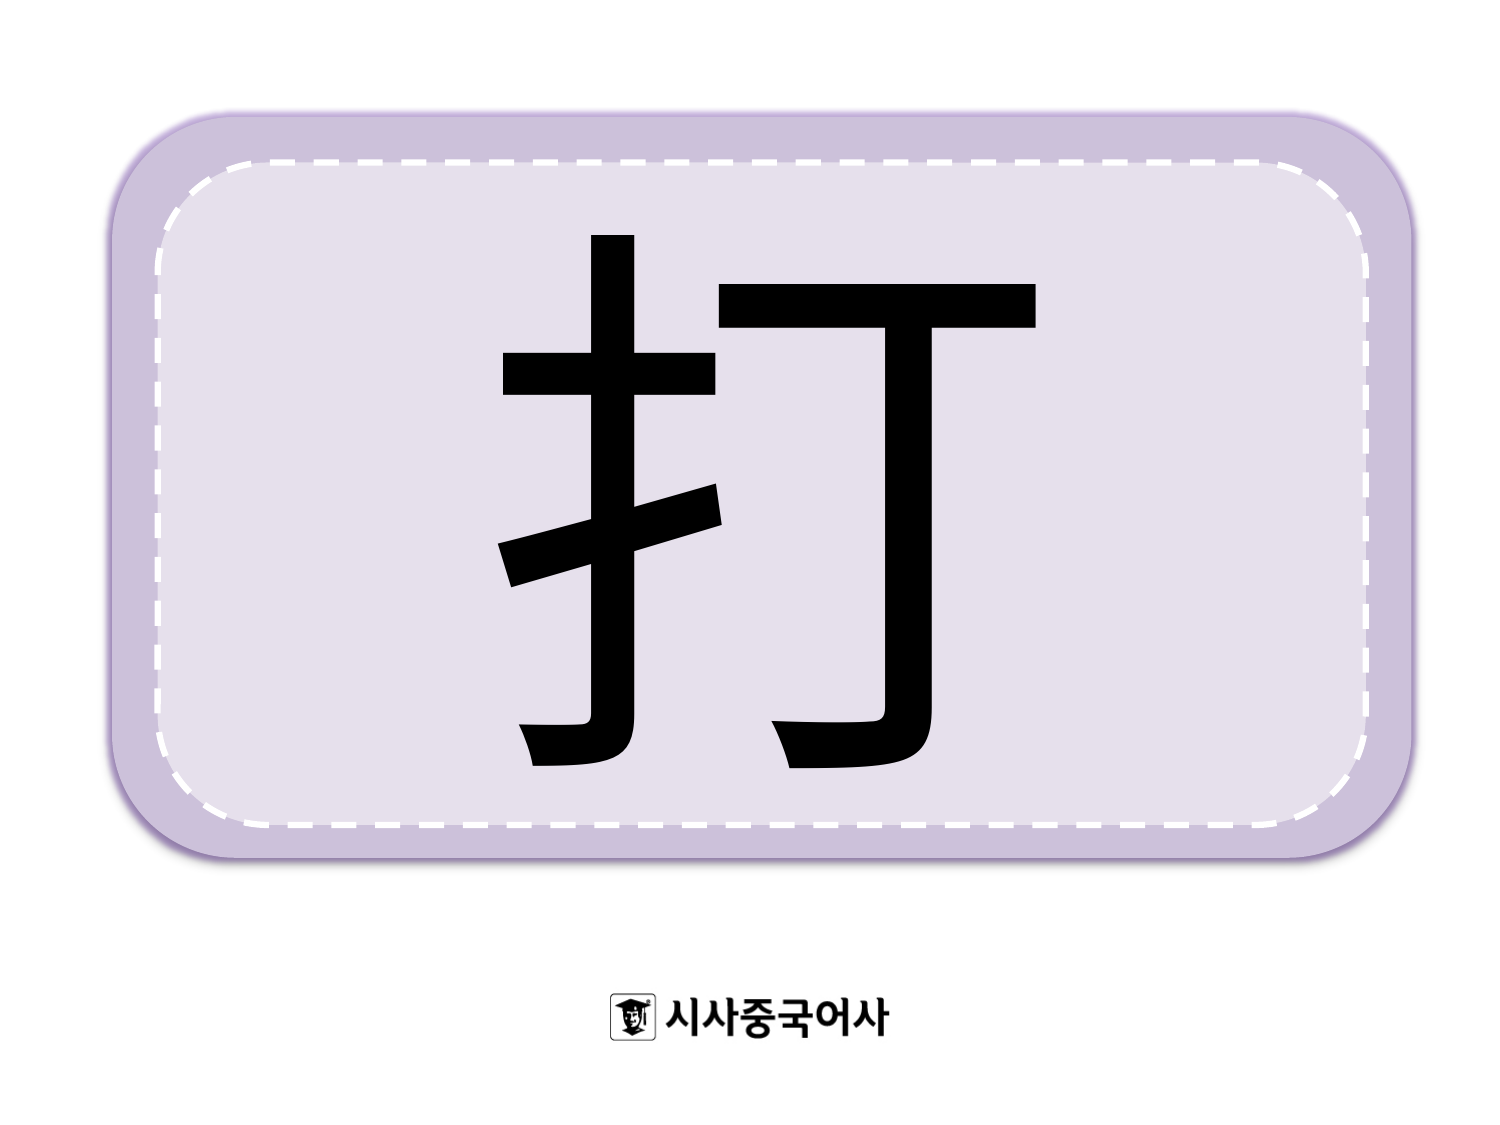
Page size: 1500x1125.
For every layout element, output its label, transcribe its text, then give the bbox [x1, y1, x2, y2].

picture [602, 987, 898, 1047]
text_box 打 [162, 160, 1371, 824]
